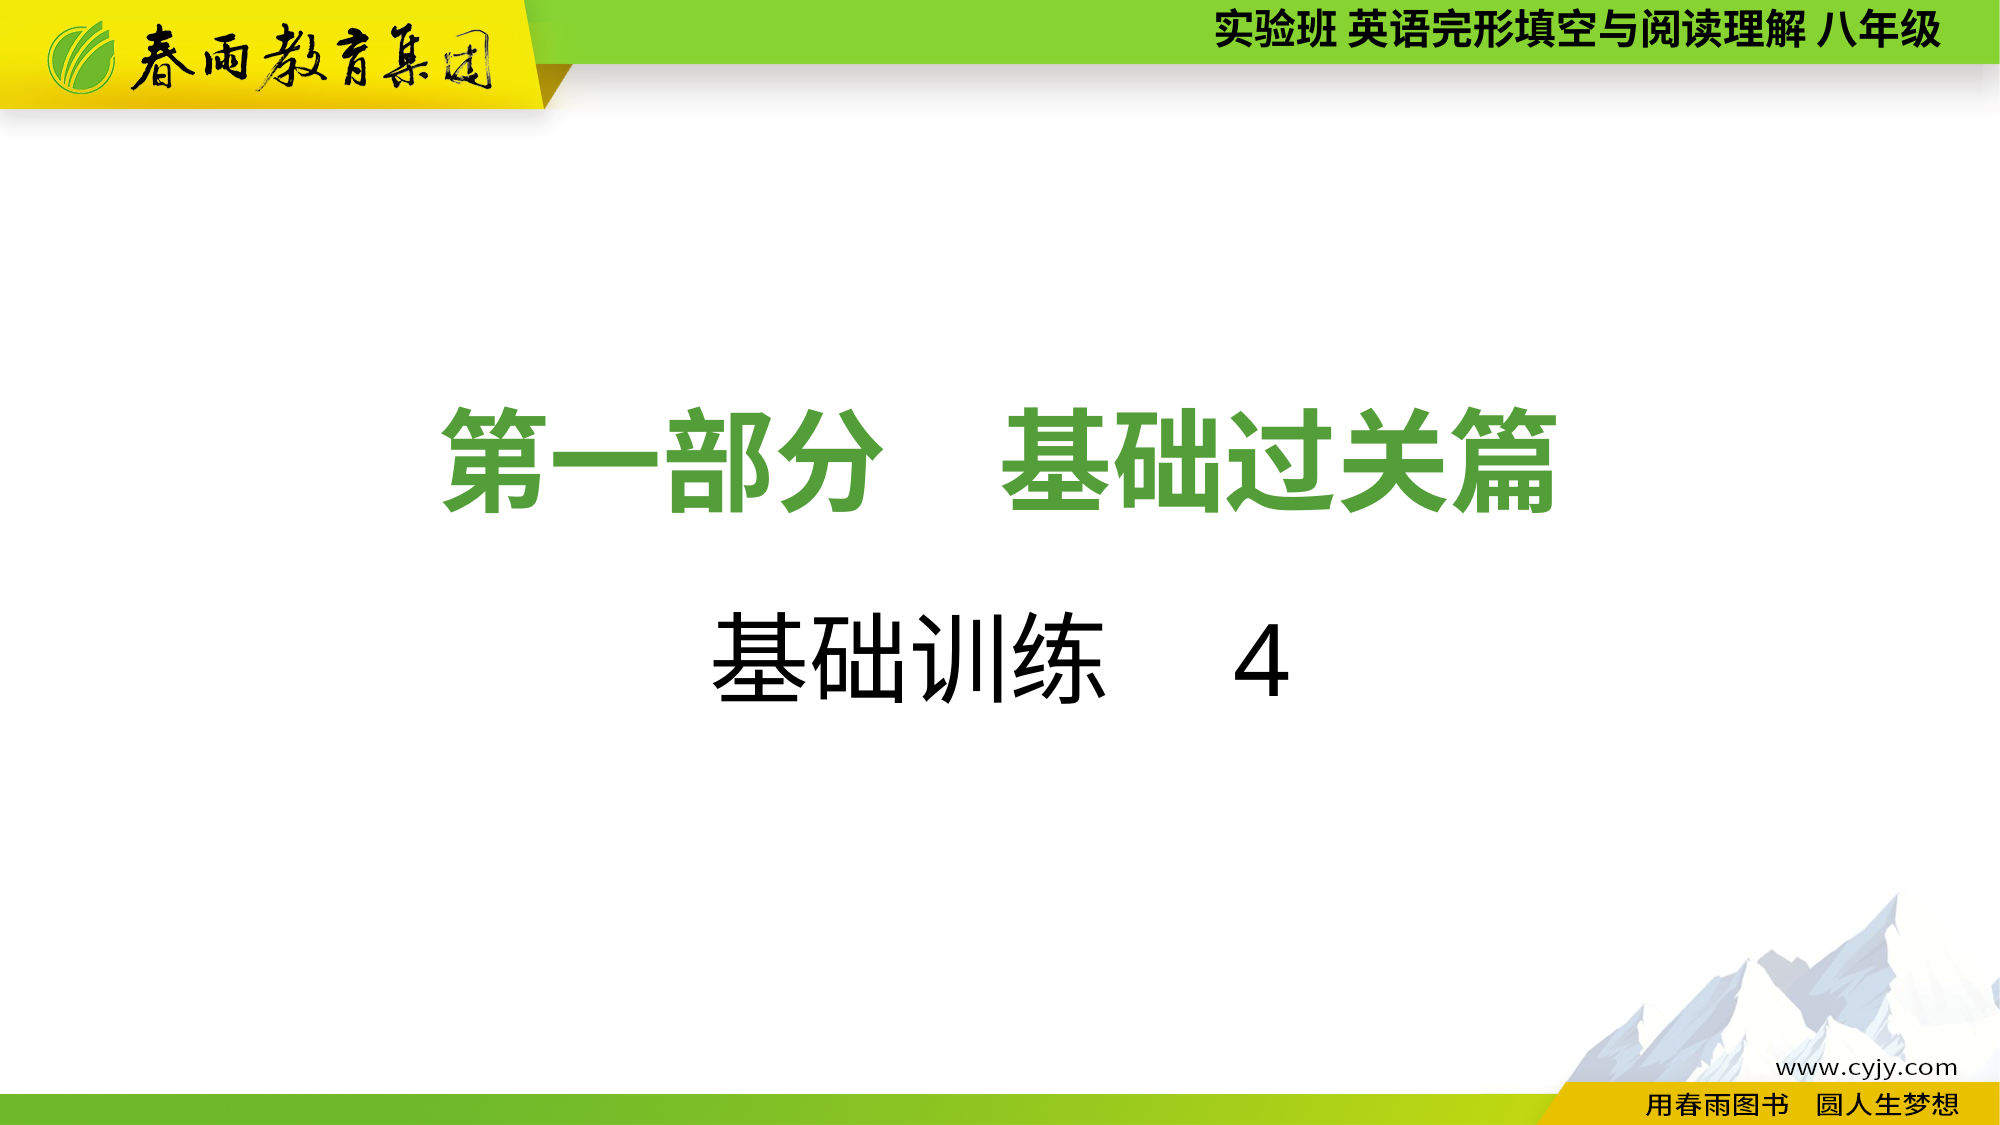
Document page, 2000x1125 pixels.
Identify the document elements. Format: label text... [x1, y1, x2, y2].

picture [0, 0, 2000, 1125]
text_box 基础训练 4 [54, 528, 1946, 724]
text_box 第一部分 基础过关篇 [54, 316, 1946, 528]
